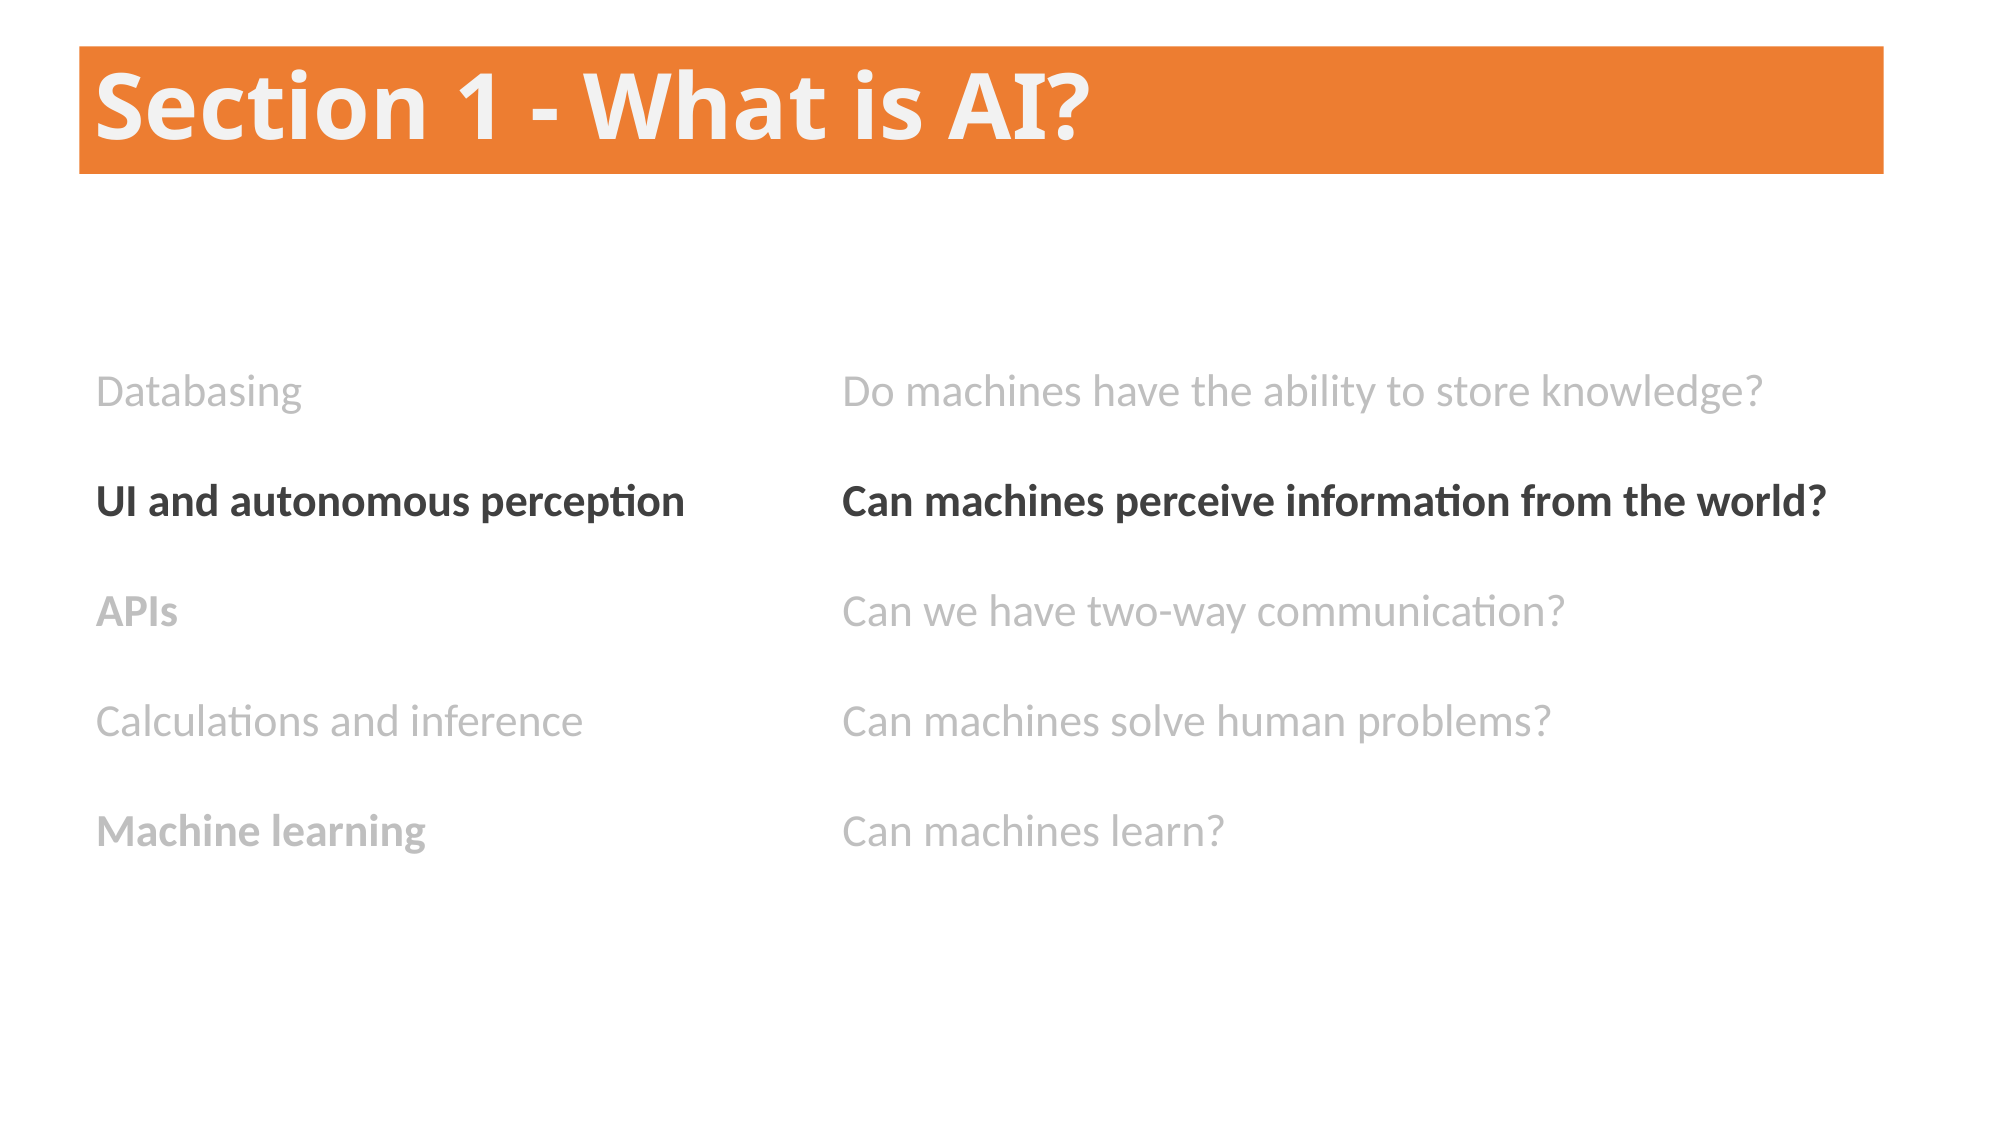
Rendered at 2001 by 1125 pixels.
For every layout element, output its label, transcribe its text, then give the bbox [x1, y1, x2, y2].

text_box Databasing UI and autonomous perception APIs Calculations and inference Machine learning [80, 353, 1147, 987]
text_box Section 1 - What is AI? [79, 46, 1884, 174]
text_box Do machines have the ability to store knowledge? Can machines perceive information from the world? Can we have two-way communication? Can machines solve human problems? Can machines learn? [1147, 353, 1893, 987]
